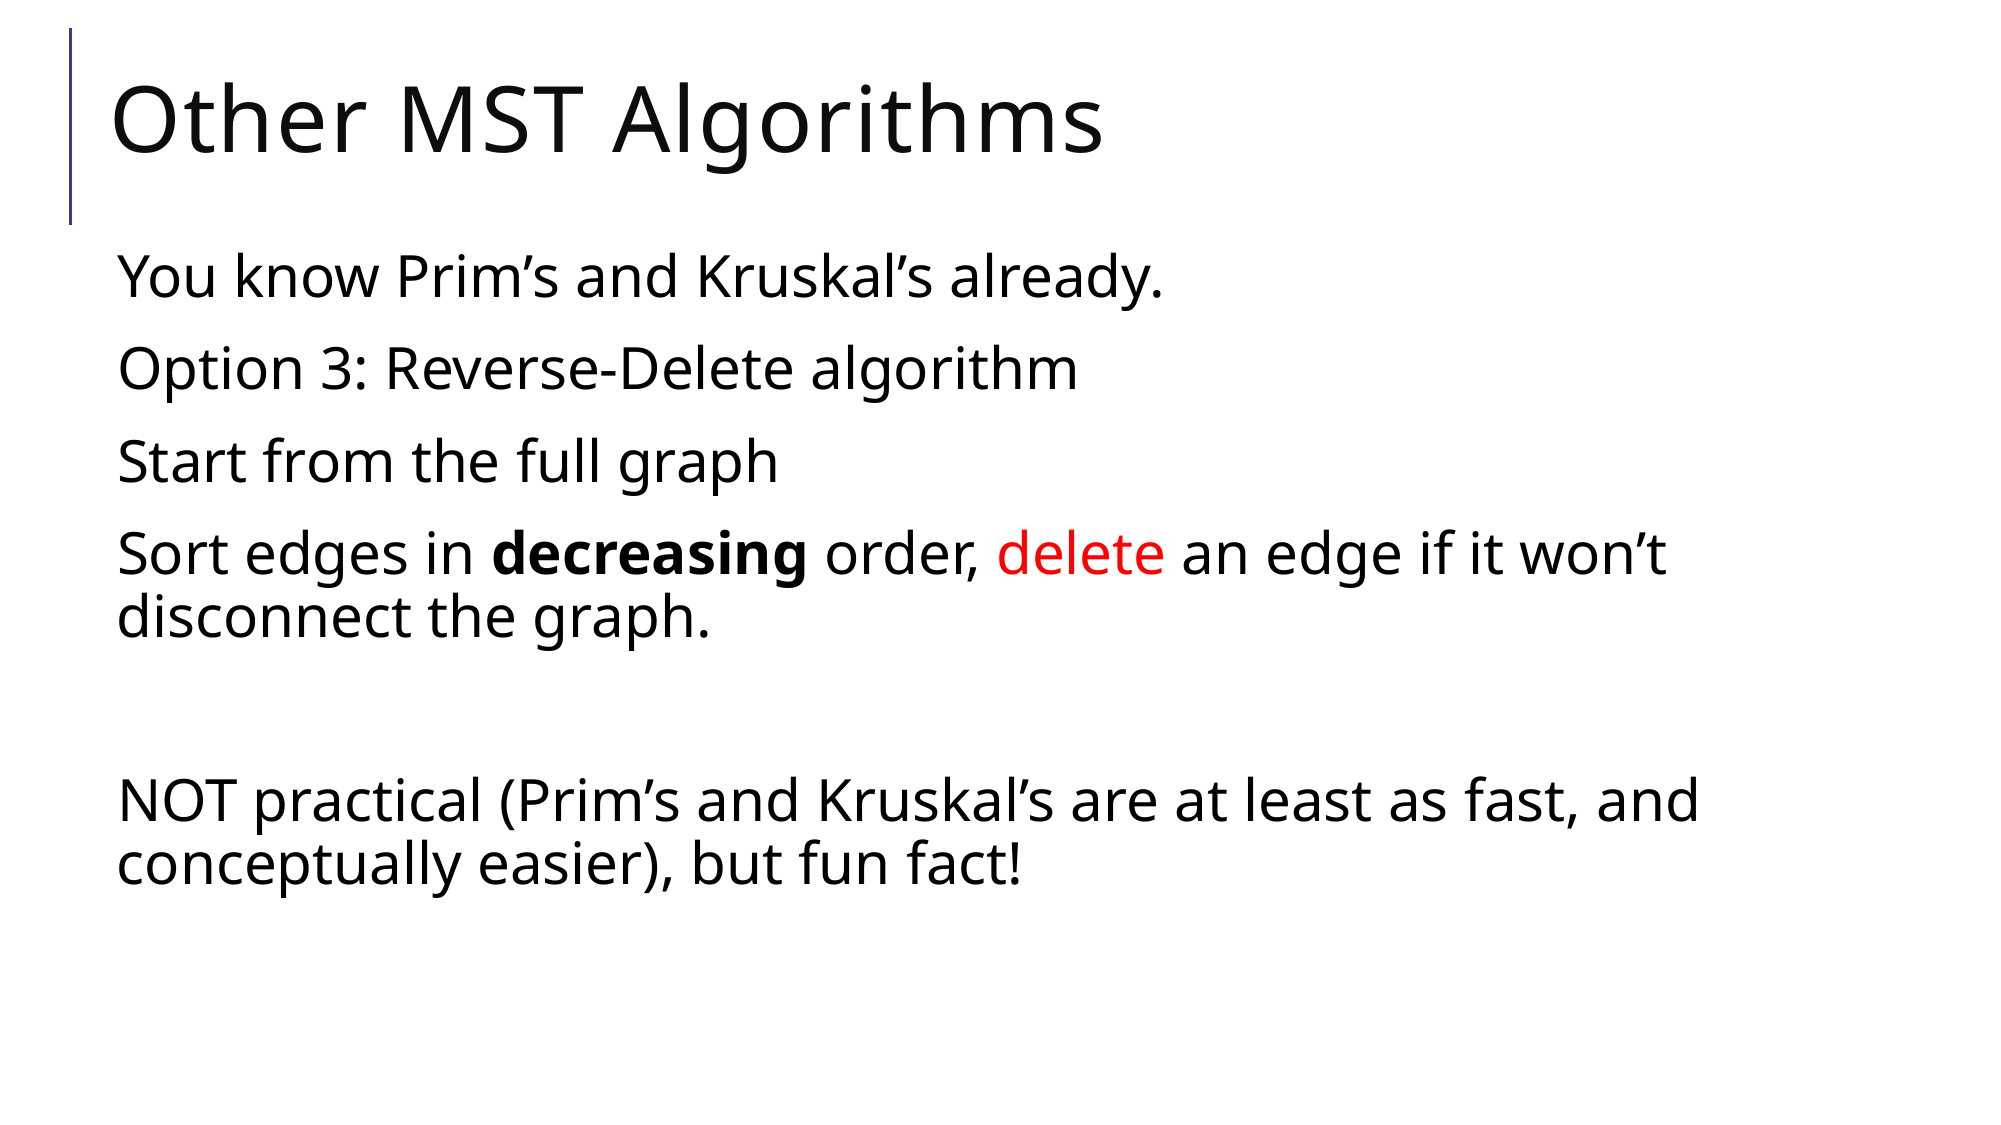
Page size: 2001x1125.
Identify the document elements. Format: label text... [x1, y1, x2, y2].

title Other MST Algorithms [94, 43, 1930, 210]
list You know Prim’s and Kruskal’s already. Option 3: Reverse-Delete algorithm Start from the full graph Sort edges in decreasing order, delete an edge if it won’t disconnect the graph. NOT practical (Prim’s and Kruskal’s are at least as fast, and conceptually easier), but fun fact! [94, 240, 1930, 1035]
